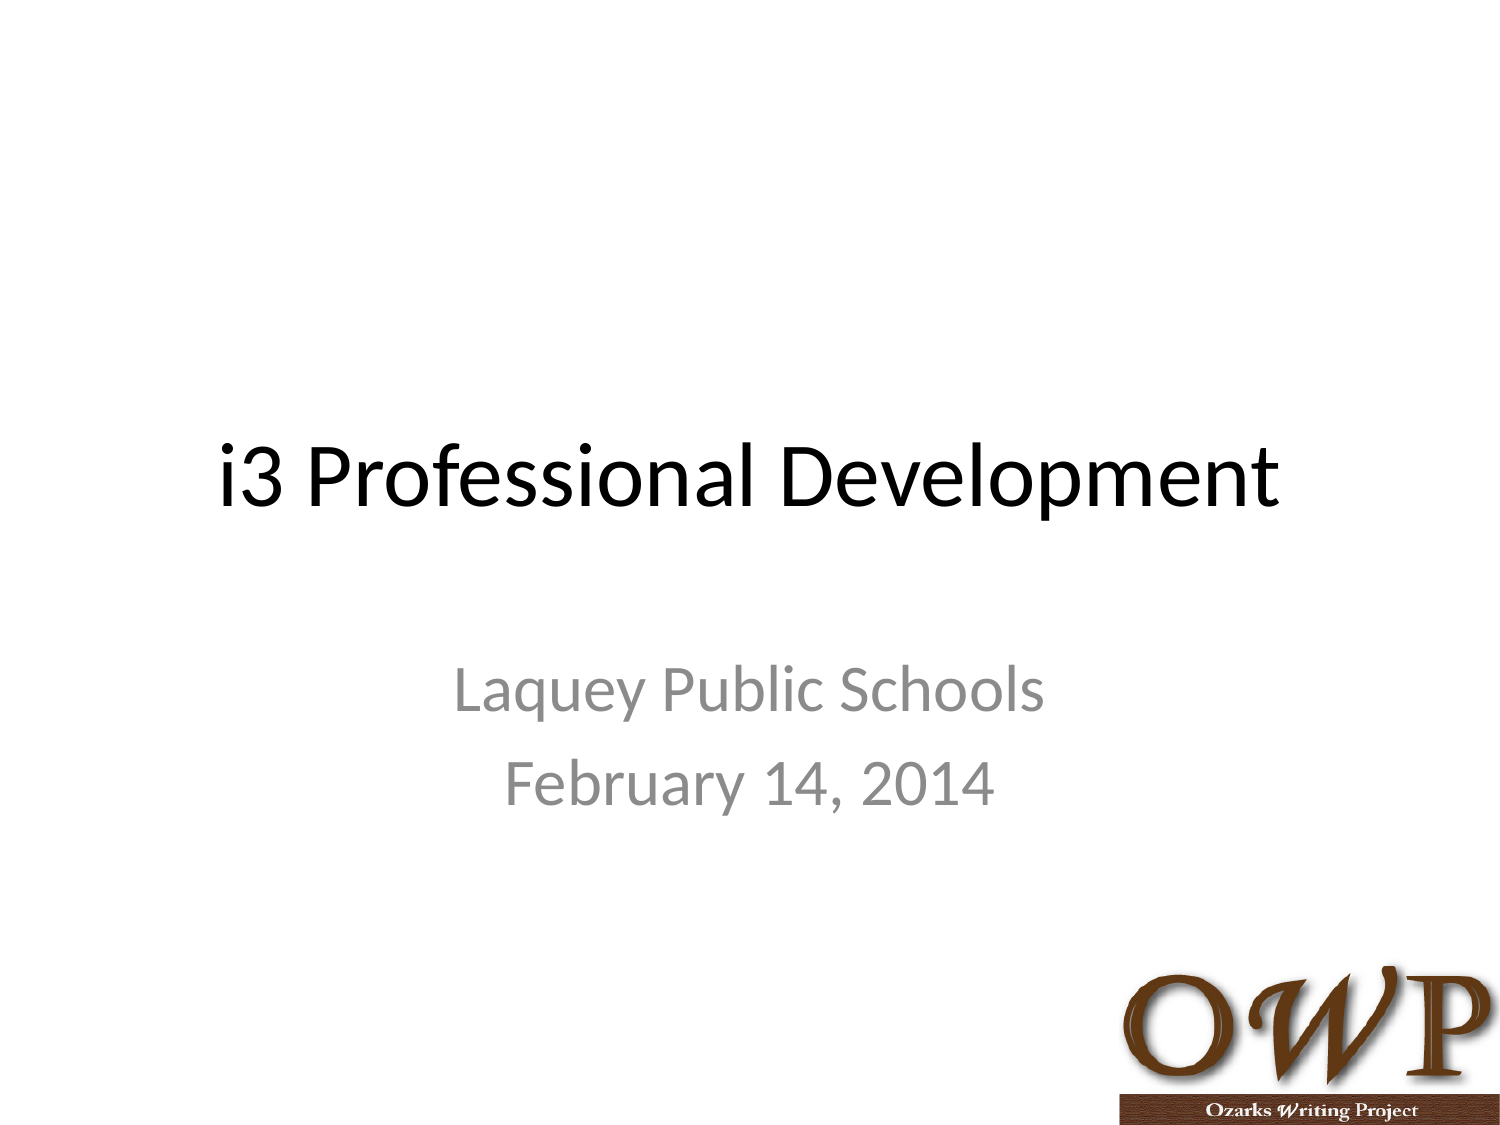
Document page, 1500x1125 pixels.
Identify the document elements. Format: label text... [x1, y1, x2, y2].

picture [1119, 957, 1500, 1125]
subtitle Laquey Public Schools February 14, 2014 [224, 637, 1276, 926]
title i3 Professional Development [112, 349, 1388, 591]
